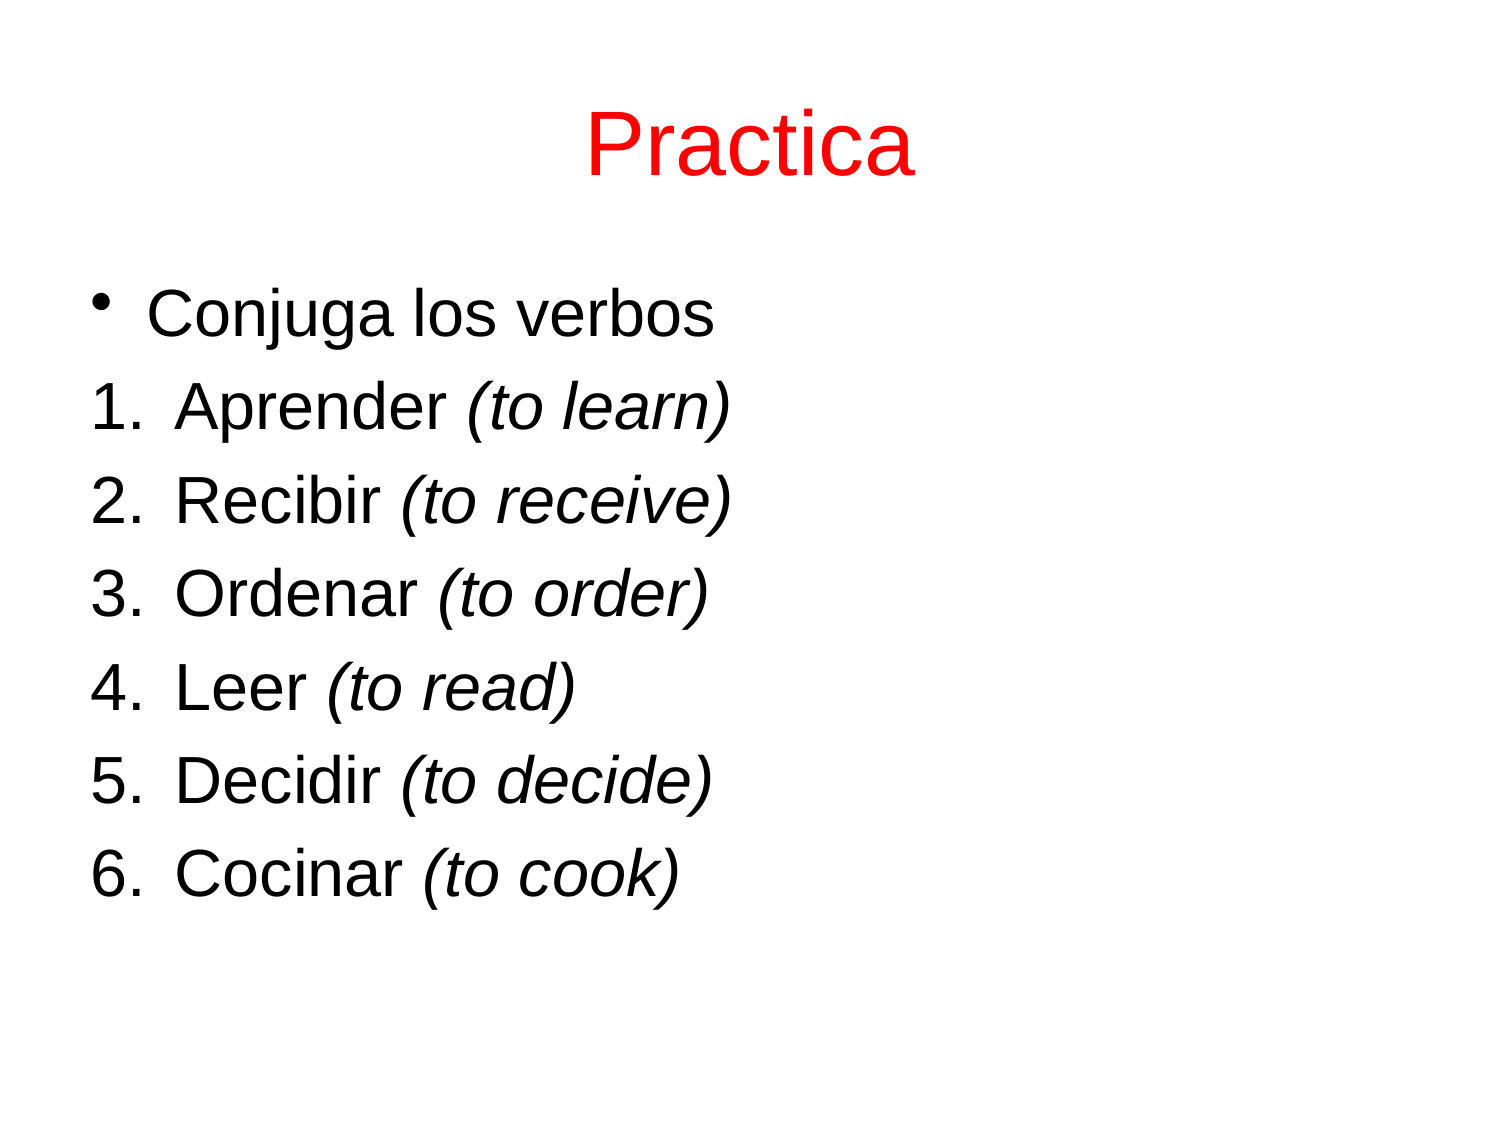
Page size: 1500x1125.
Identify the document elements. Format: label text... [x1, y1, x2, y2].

title Practica [75, 45, 1425, 233]
list Conjuga los verbos Aprender (to learn) Recibir (to receive) Ordenar (to order) Leer (to read) Decidir (to decide) Cocinar (to cook) [75, 262, 1425, 1005]
